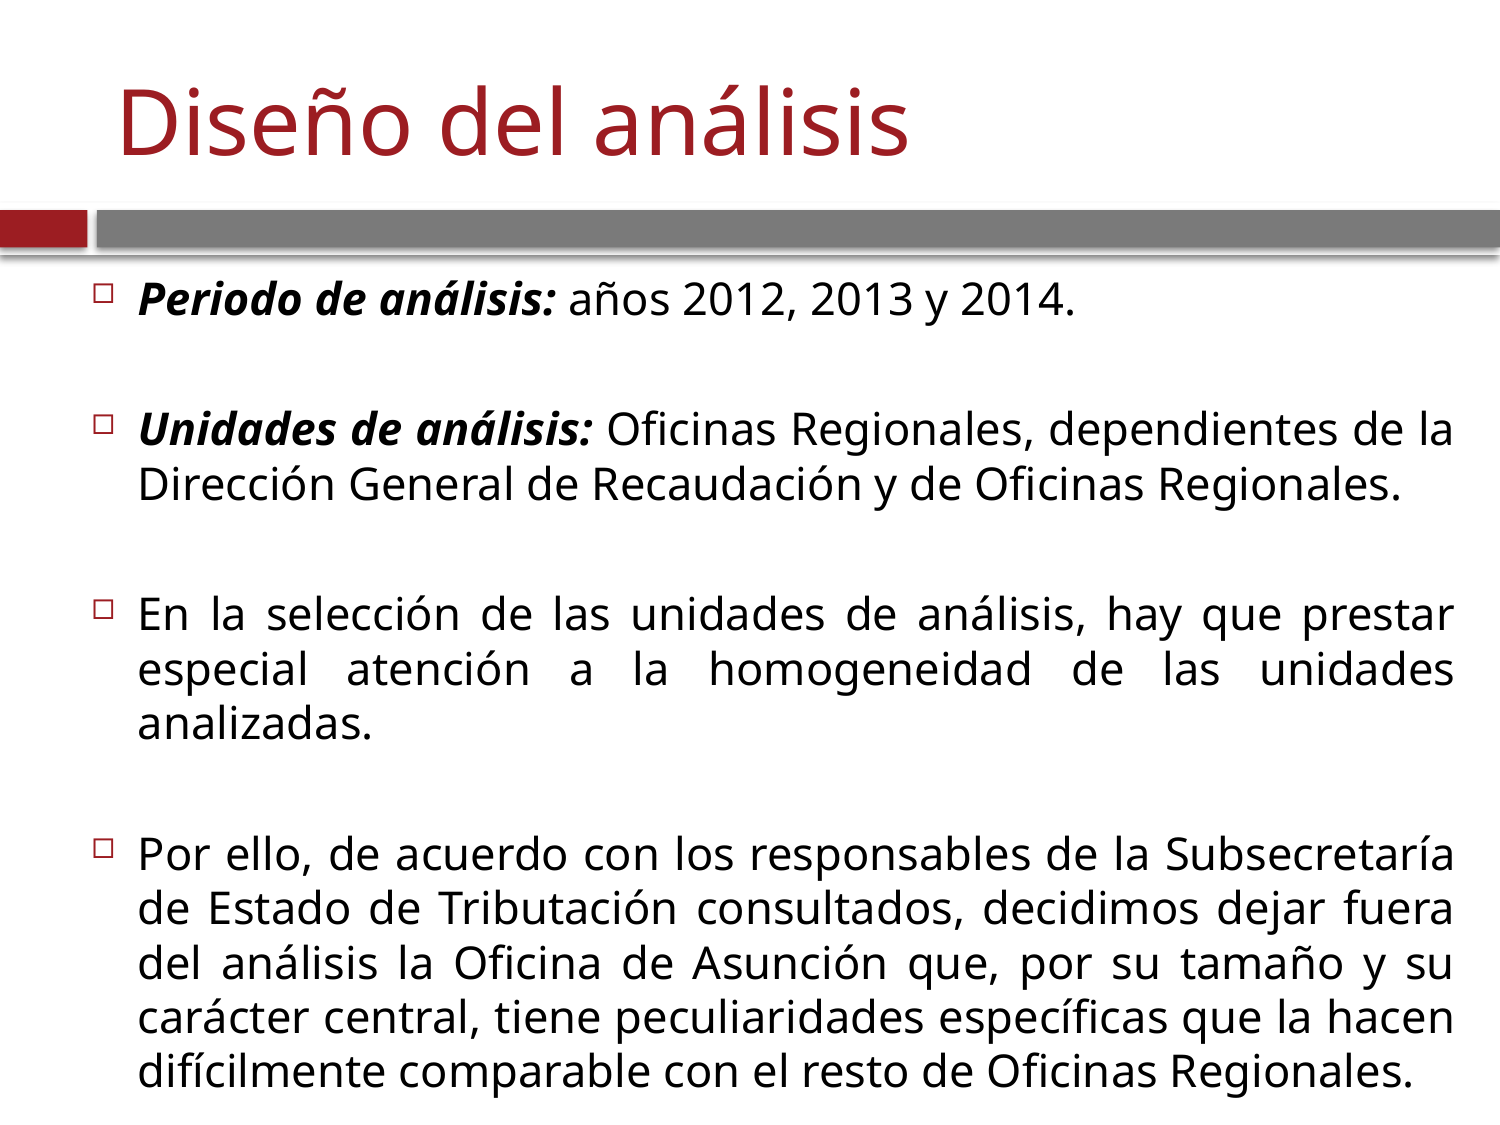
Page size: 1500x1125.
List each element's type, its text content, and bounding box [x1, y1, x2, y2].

title Diseño del análisis [100, 37, 1438, 200]
list Periodo de análisis: años 2012, 2013 y 2014. Unidades de análisis: Oficinas Regionales, dependientes de la Dirección General de Recaudación y de Oficinas Regionales. En la selección de las unidades de análisis, hay que prestar especial atención a la homogeneidad de las unidades analizadas. Por ello, de acuerdo con los responsables de la Subsecretaría de Estado de Tributación consultados, decidimos dejar fuera del análisis la Oficina de Asunción que, por su tamaño y su carácter central, tiene peculiaridades específicas que la hacen difícilmente comparable con el resto de Oficinas Regionales. [76, 262, 1471, 1125]
